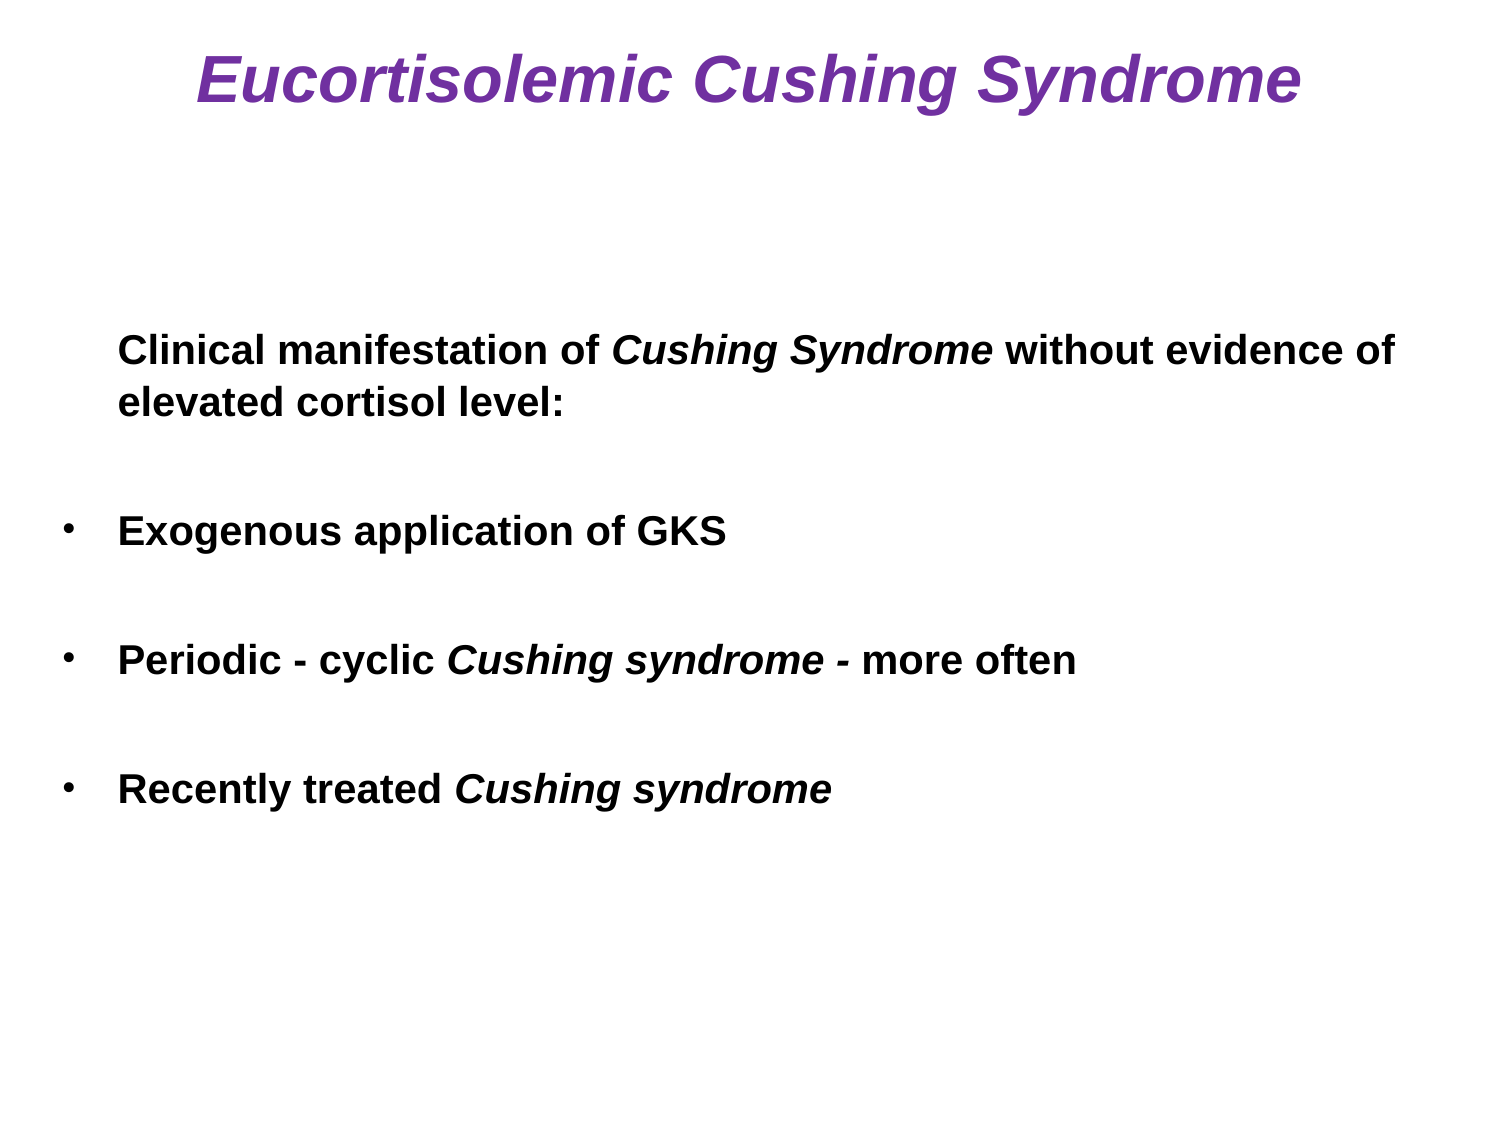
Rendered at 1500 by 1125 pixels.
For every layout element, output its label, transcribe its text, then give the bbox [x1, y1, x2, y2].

list Clinical manifestation of Cushing Syndrome without evidence of elevated cortisol level: Exogenous application of GKS Periodic - cyclic Cushing syndrome - more often Recently treated Cushing syndrome [46, 222, 1457, 1001]
title Eucortisolemic Cushing Syndrome [0, 0, 1500, 153]
